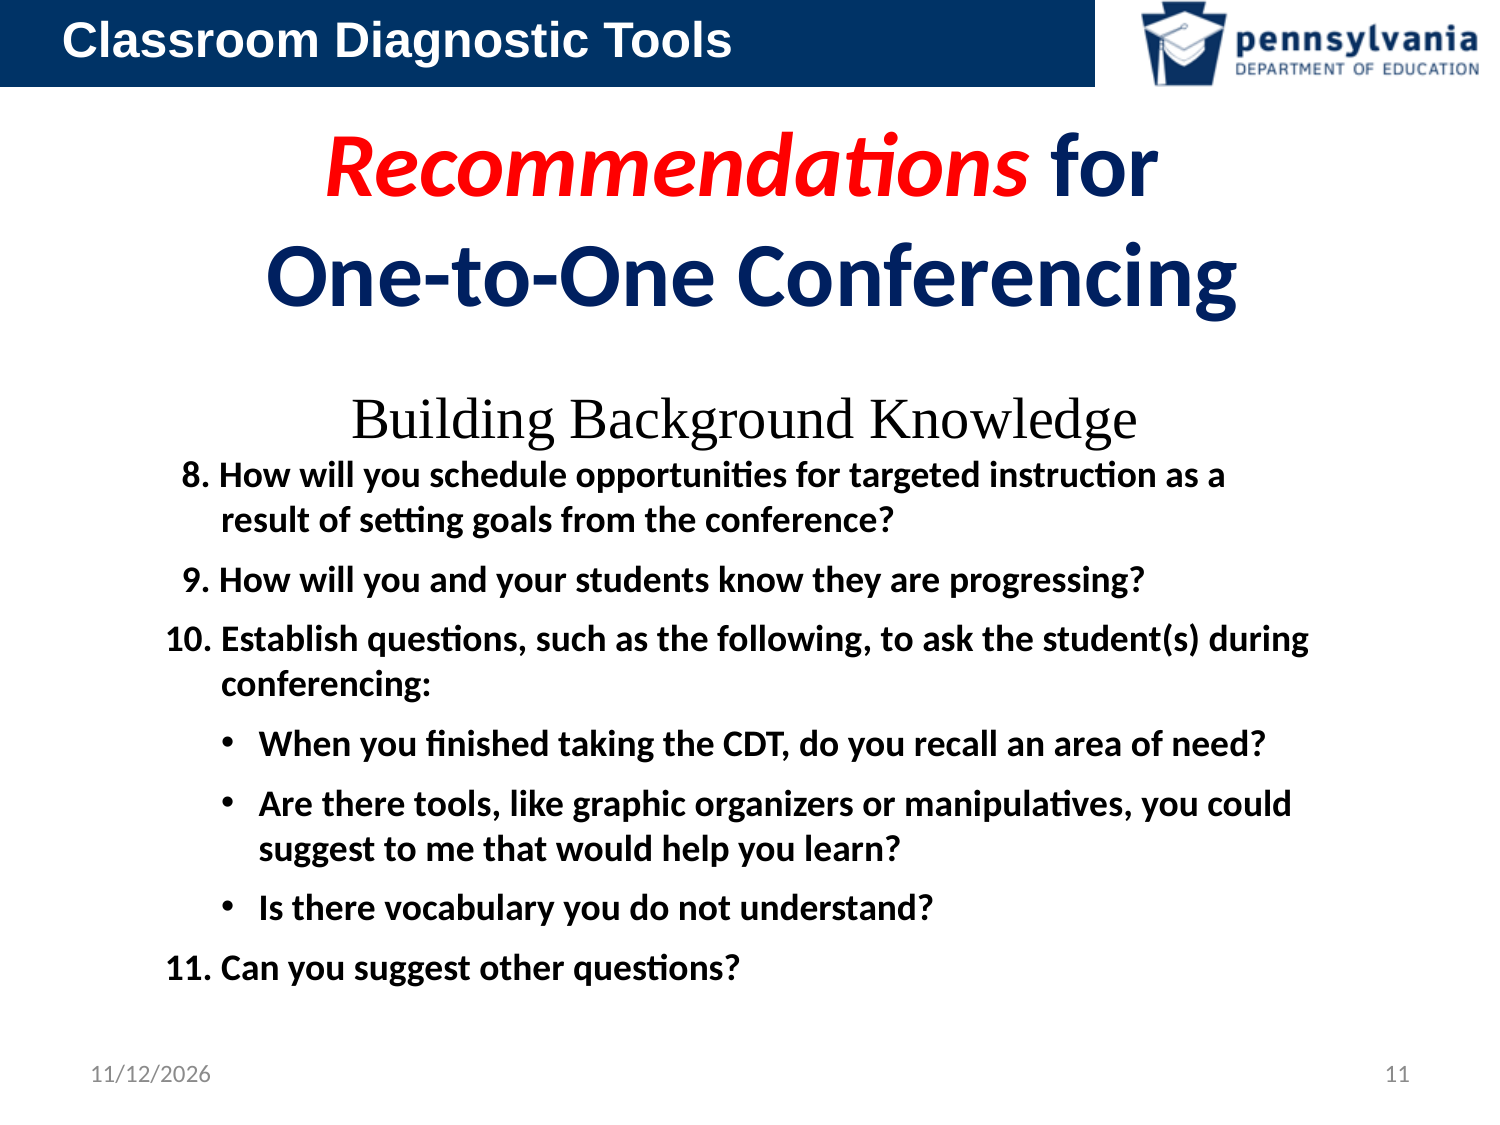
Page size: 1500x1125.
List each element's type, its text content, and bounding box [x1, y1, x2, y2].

text_box Building Background Knowledge 8. How will you schedule opportunities for targeted instruction as a result of setting goals from the conference? 9. How will you and your students know they are progressing? 10. Establish questions, such as the following, to ask the student(s) during conferencing: When you finished taking the CDT, do you recall an area of need? Are there tools, like graphic organizers or manipulatives, you could suggest to me that would help you learn? Is there vocabulary you do not understand? 11. Can you suggest other questions? [149, 302, 1340, 1090]
title Recommendations for One-to-One Conferencing [77, 125, 1428, 365]
slide_number 11 [1074, 1042, 1425, 1103]
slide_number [75, 1042, 425, 1103]
picture [1134, 0, 1485, 90]
